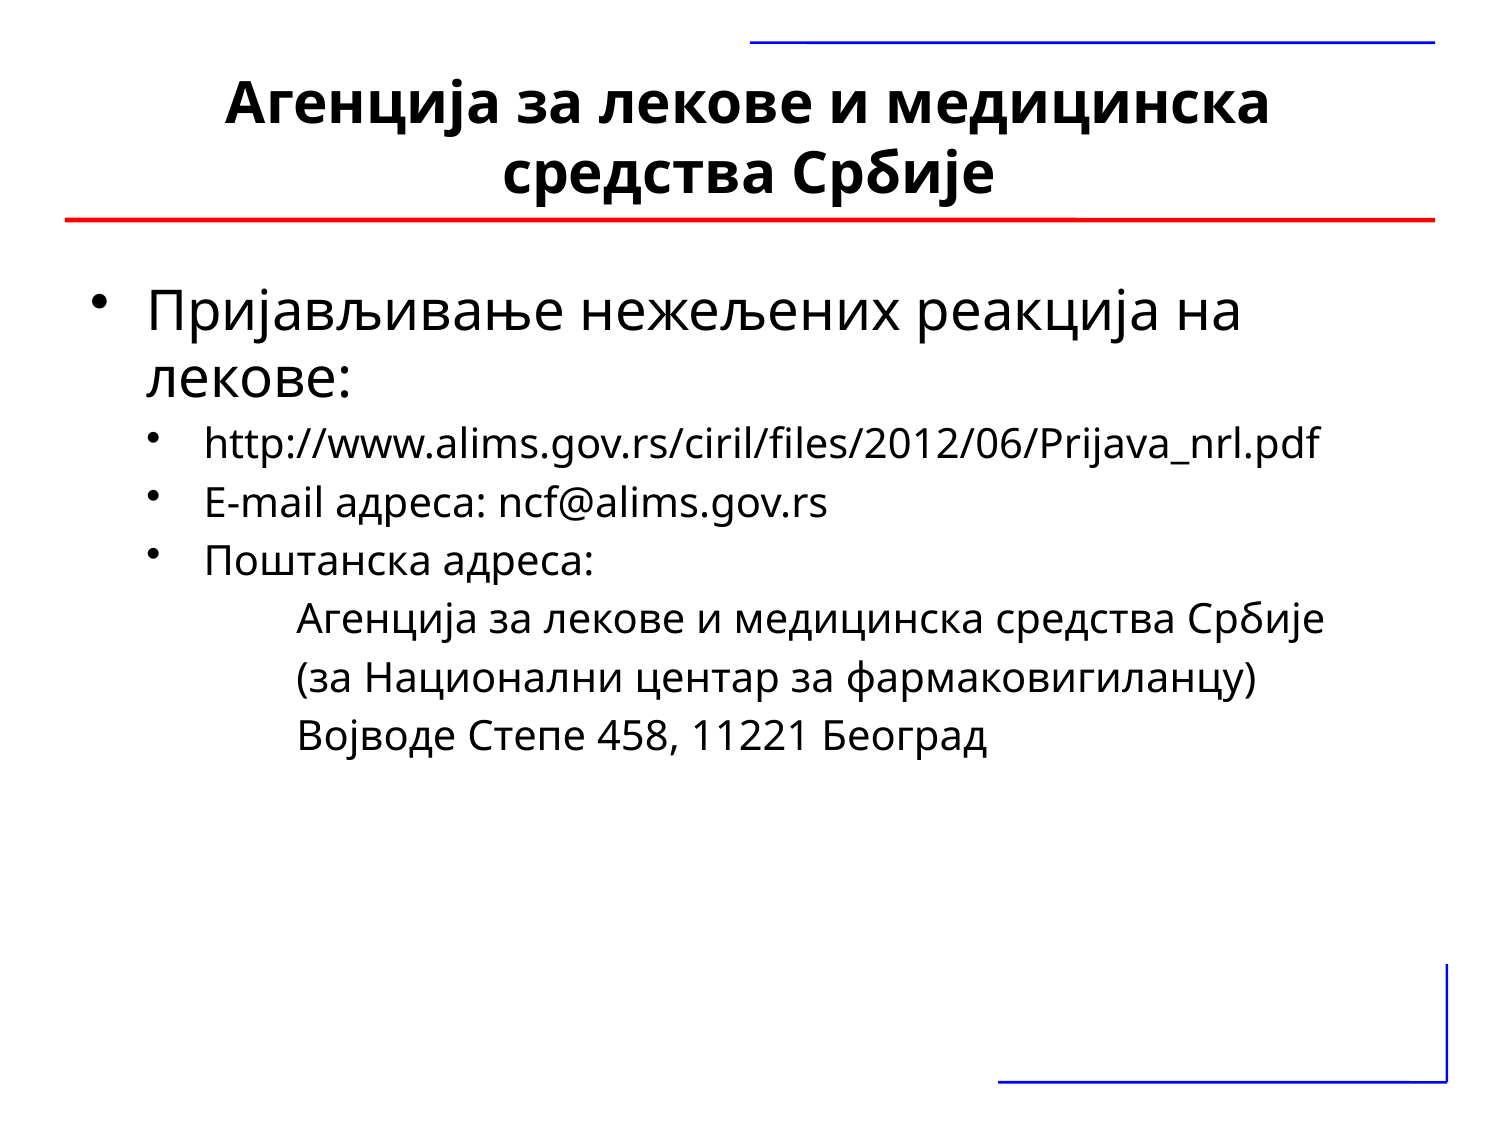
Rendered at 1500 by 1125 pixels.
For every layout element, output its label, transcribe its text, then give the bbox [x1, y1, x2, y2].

list Пријављивање нежељених реакција на лекове: http://www.alims.gov.rs/ciril/files/2012/06/Prijava_nrl.pdf E-mail адреса: ncf@alims.gov.rs Поштанска адреса: Агенција за лекове и медицинска средства Србије (за Национални центар за фармаковигиланцу) Војводе Степе 458, 11221 Београд [74, 266, 1451, 1048]
title Агенција за лекове и медицинска средства Србије [74, 19, 1424, 213]
